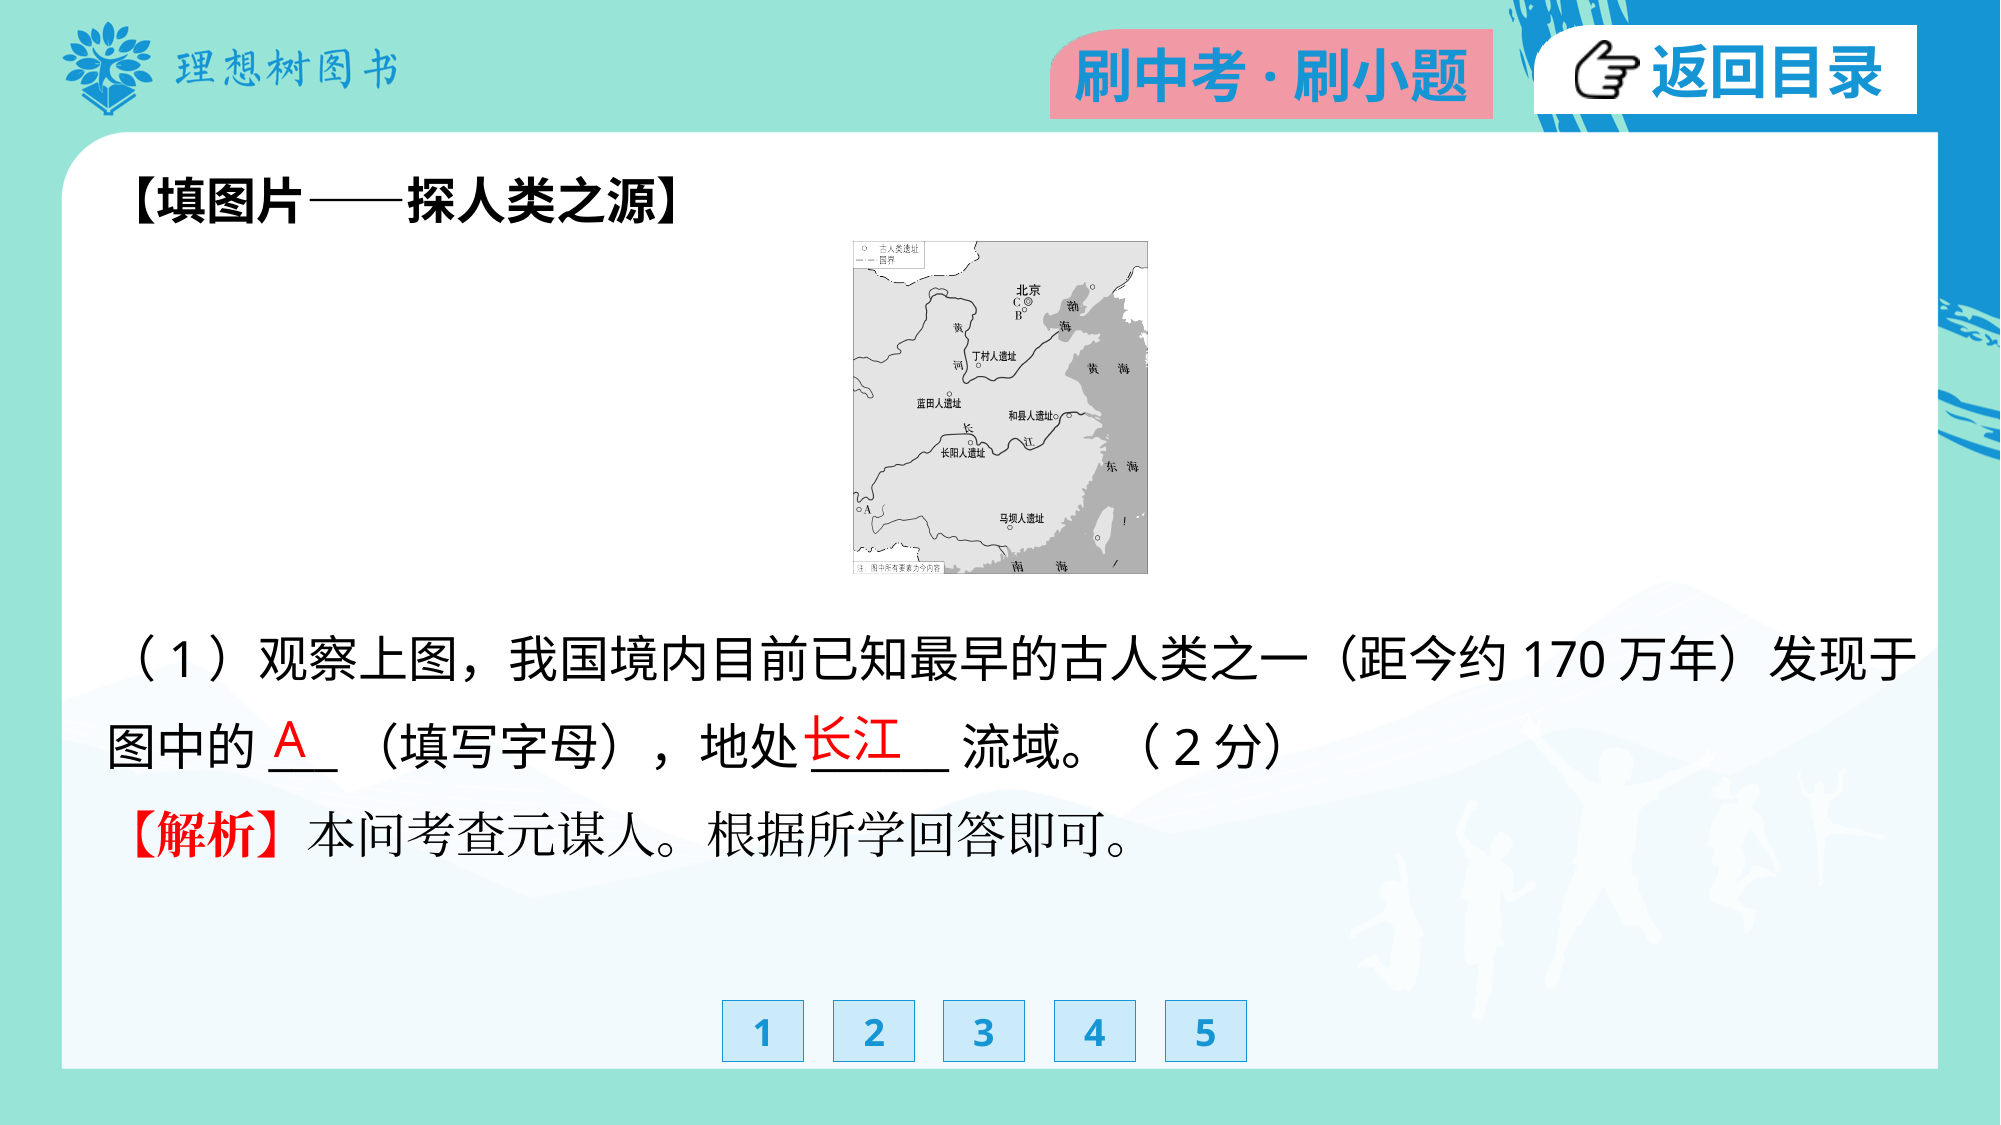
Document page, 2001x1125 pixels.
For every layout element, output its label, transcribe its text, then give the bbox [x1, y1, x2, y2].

text_box 【解析】本问考查元谋人。根据所学回答即可。 [106, 775, 1895, 854]
text_box 长江 [784, 679, 921, 758]
picture [0, 0, 2000, 1125]
text_box （1）观察上图，我国境内目前已知最早的古人类之一（距今约170万年）发现于 图中的___（填写字母），地处______流域。（2分） [106, 596, 1895, 766]
text_box A [259, 679, 321, 758]
text_box 【填图片——探人类之源】 [106, 141, 1895, 220]
